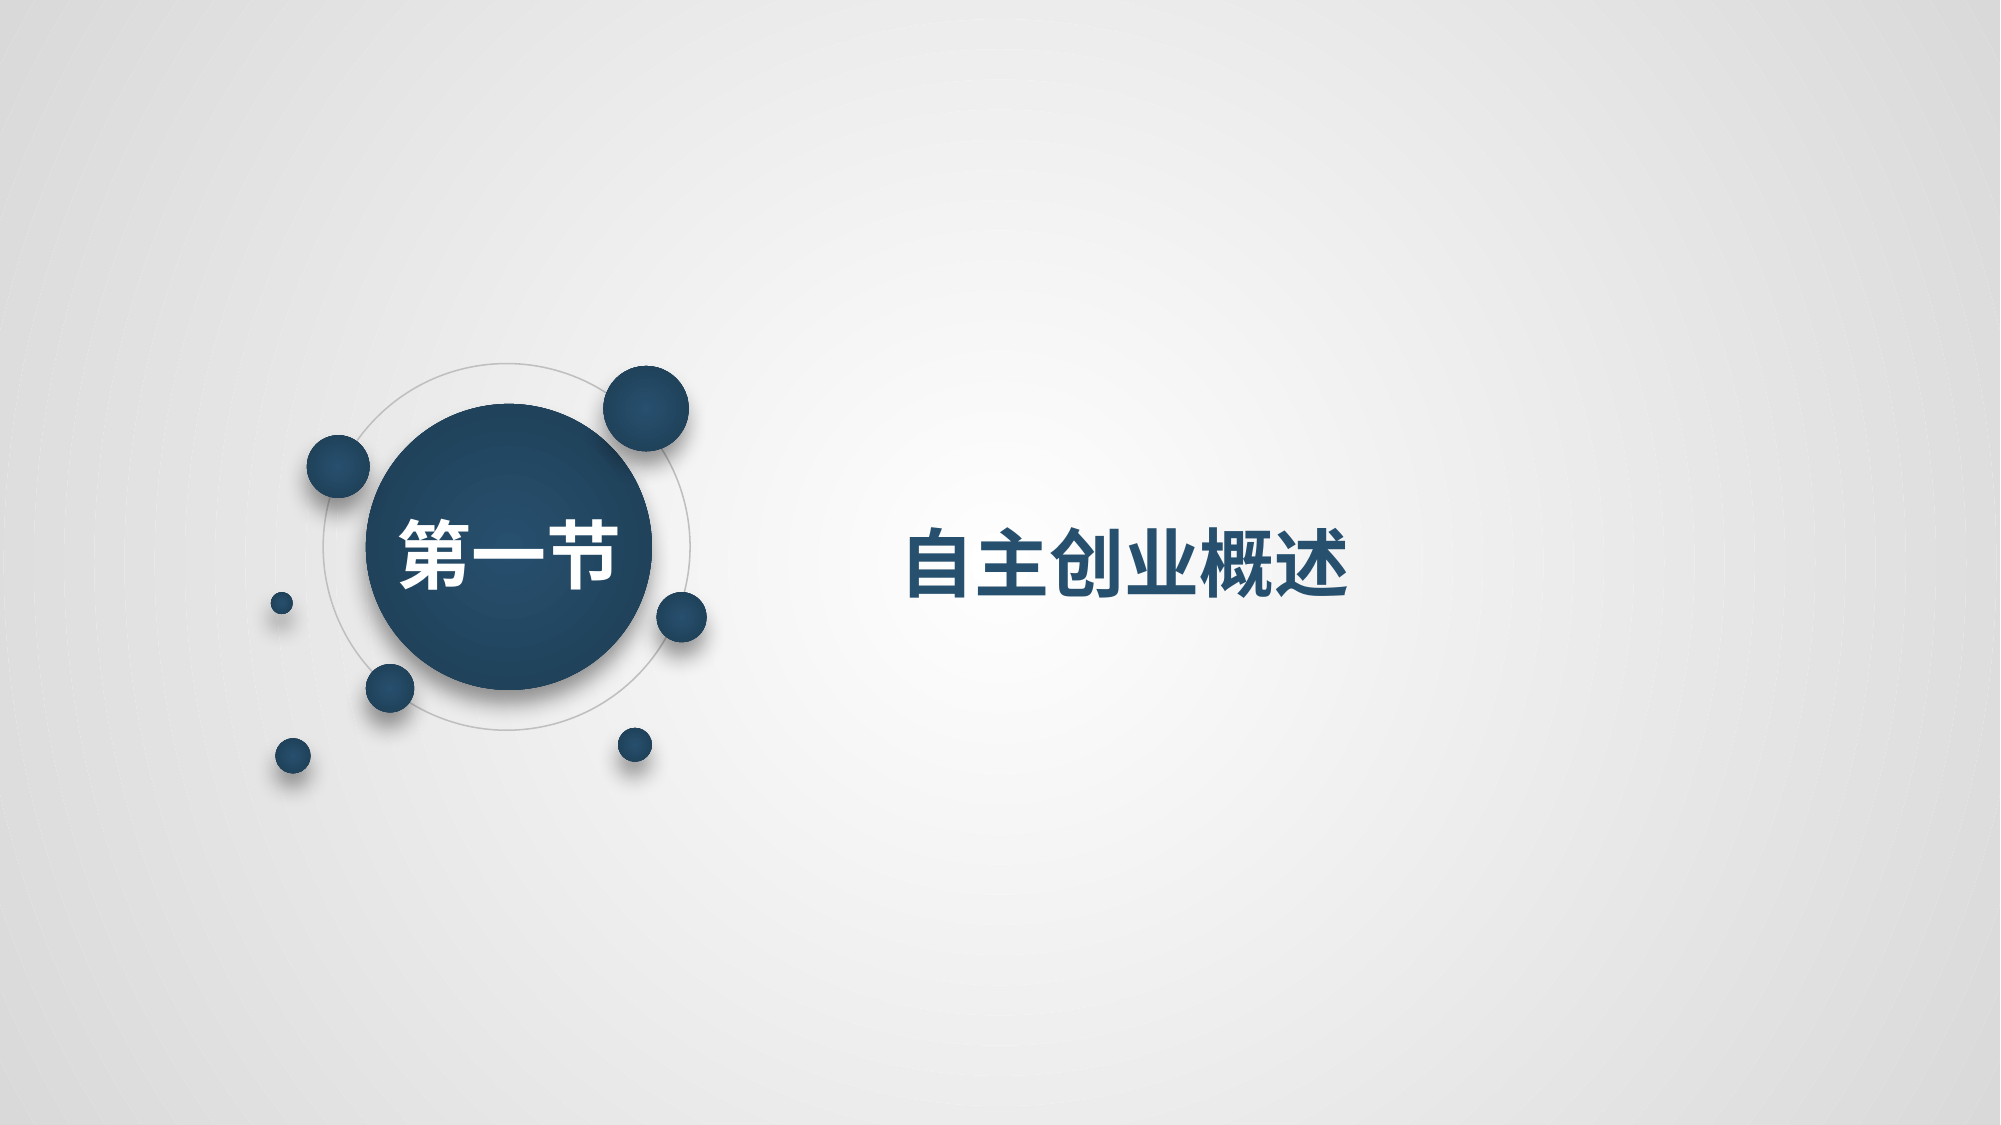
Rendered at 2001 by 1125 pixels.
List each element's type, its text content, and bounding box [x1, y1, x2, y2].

text_box [428, 649, 653, 732]
text_box [274, 737, 312, 775]
text_box [646, 472, 692, 595]
text_box [602, 364, 690, 453]
text_box [655, 591, 708, 644]
text_box [356, 362, 601, 463]
text_box 自主创业概述 [884, 509, 1568, 615]
text_box 第一节 [381, 501, 637, 606]
text_box [322, 526, 384, 671]
text_box [305, 434, 371, 499]
text_box [269, 591, 294, 616]
text_box [364, 663, 416, 714]
text_box [617, 726, 653, 763]
text_box [364, 402, 653, 691]
